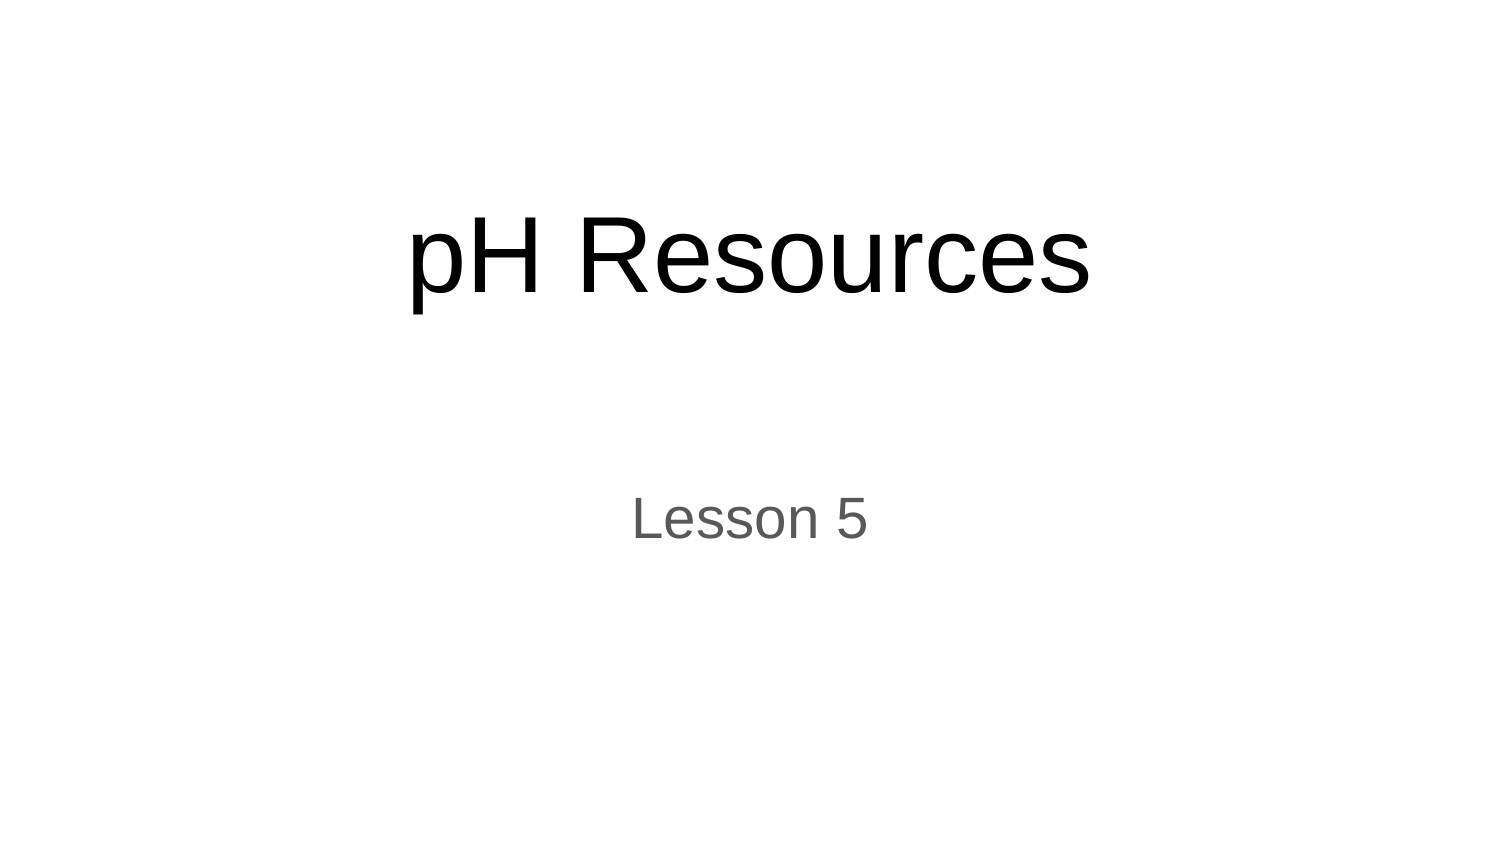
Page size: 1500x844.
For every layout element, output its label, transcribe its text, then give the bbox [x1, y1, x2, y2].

subtitle Lesson 5 [51, 464, 1449, 595]
title pH Resources [51, 122, 1449, 459]
